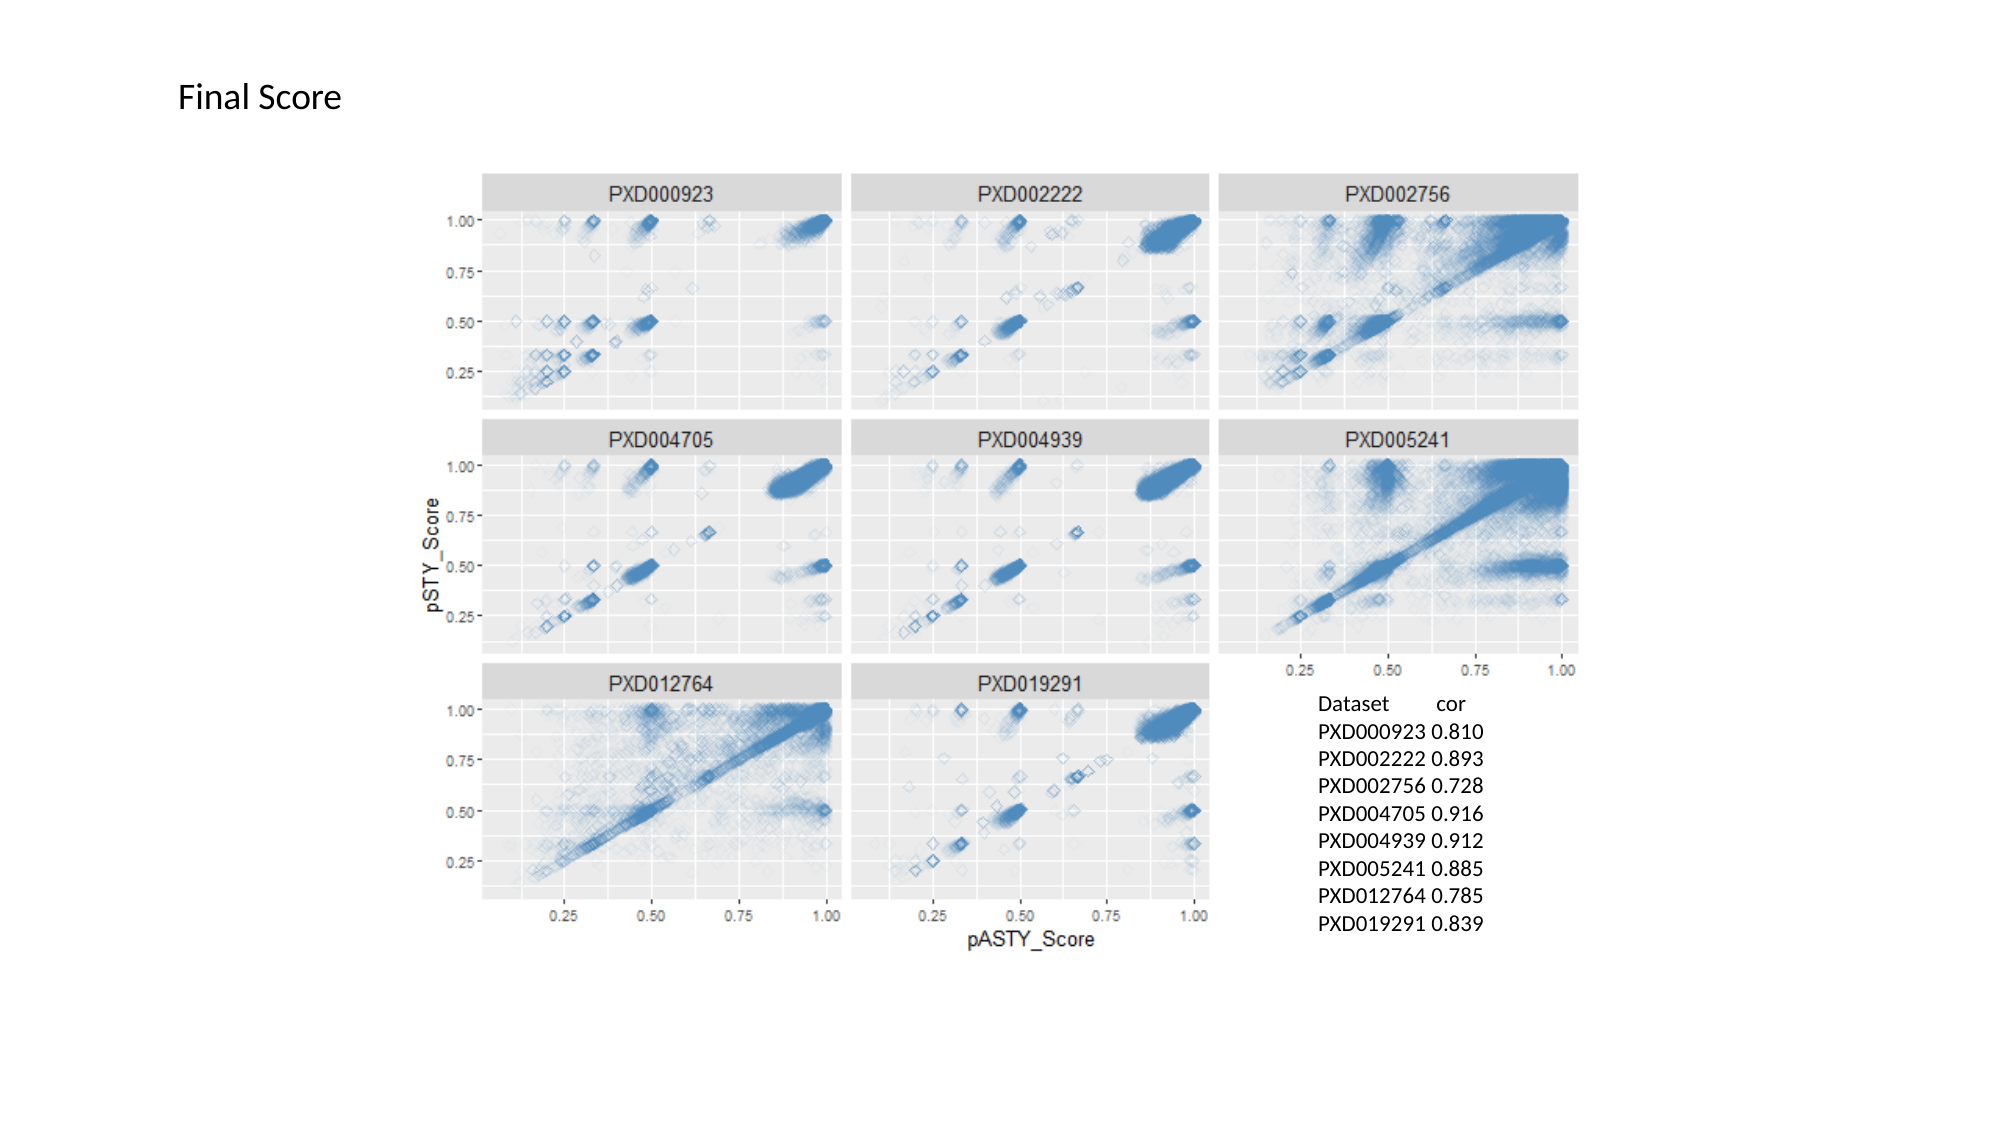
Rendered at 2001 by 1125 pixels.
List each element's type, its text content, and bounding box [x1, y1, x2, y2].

text_box Final Score [163, 64, 426, 124]
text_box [412, 166, 1588, 959]
